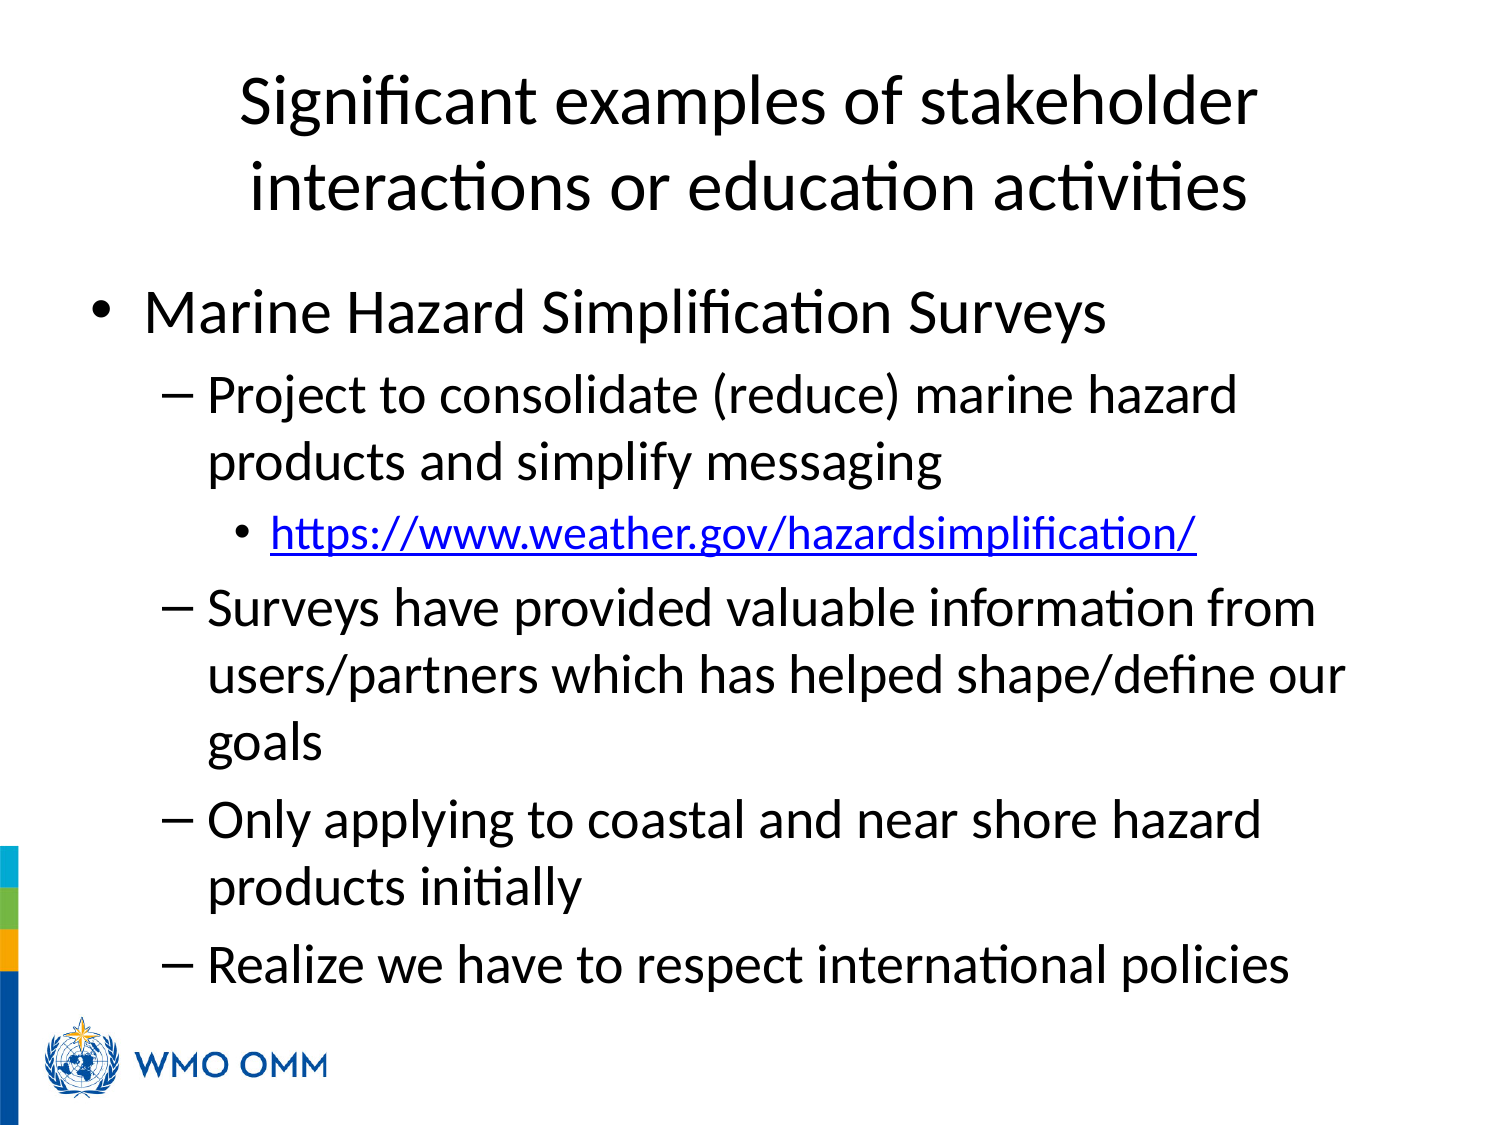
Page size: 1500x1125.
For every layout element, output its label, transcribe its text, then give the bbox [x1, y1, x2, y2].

list Marine Hazard Simplification Surveys Project to consolidate (reduce) marine hazard products and simplify messaging https://www.weather.gov/hazardsimplification/ Surveys have provided valuable information from users/partners which has helped shape/define our goals Only applying to coastal and near shore hazard products initially Realize we have to respect international policies [75, 262, 1425, 1005]
picture [0, 845, 327, 1125]
title Significant examples of stakeholder interactions or education activities [75, 45, 1425, 233]
